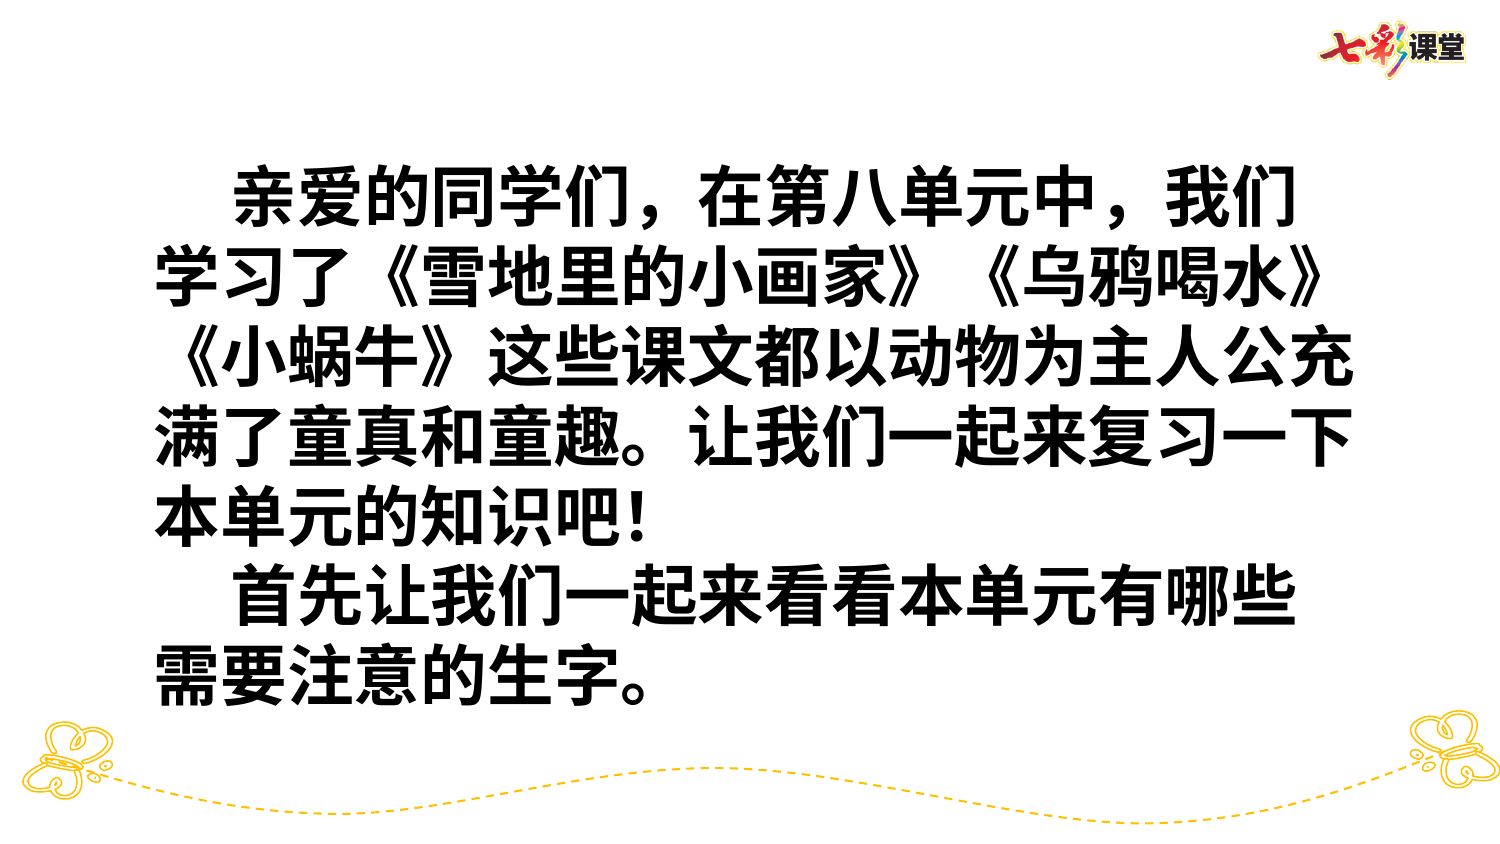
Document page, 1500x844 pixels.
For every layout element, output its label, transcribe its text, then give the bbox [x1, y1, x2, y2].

text_box 亲爱的同学们，在第八单元中，我们学习了《雪地里的小画家》《乌鸦喝水》《小蜗牛》这些课文都以动物为主人公充满了童真和童趣。让我们一起来复习一下本单元的知识吧！ 首先让我们一起来看看本单元有哪些需要注意的生字。 [142, 148, 1377, 720]
picture [1316, 20, 1468, 80]
